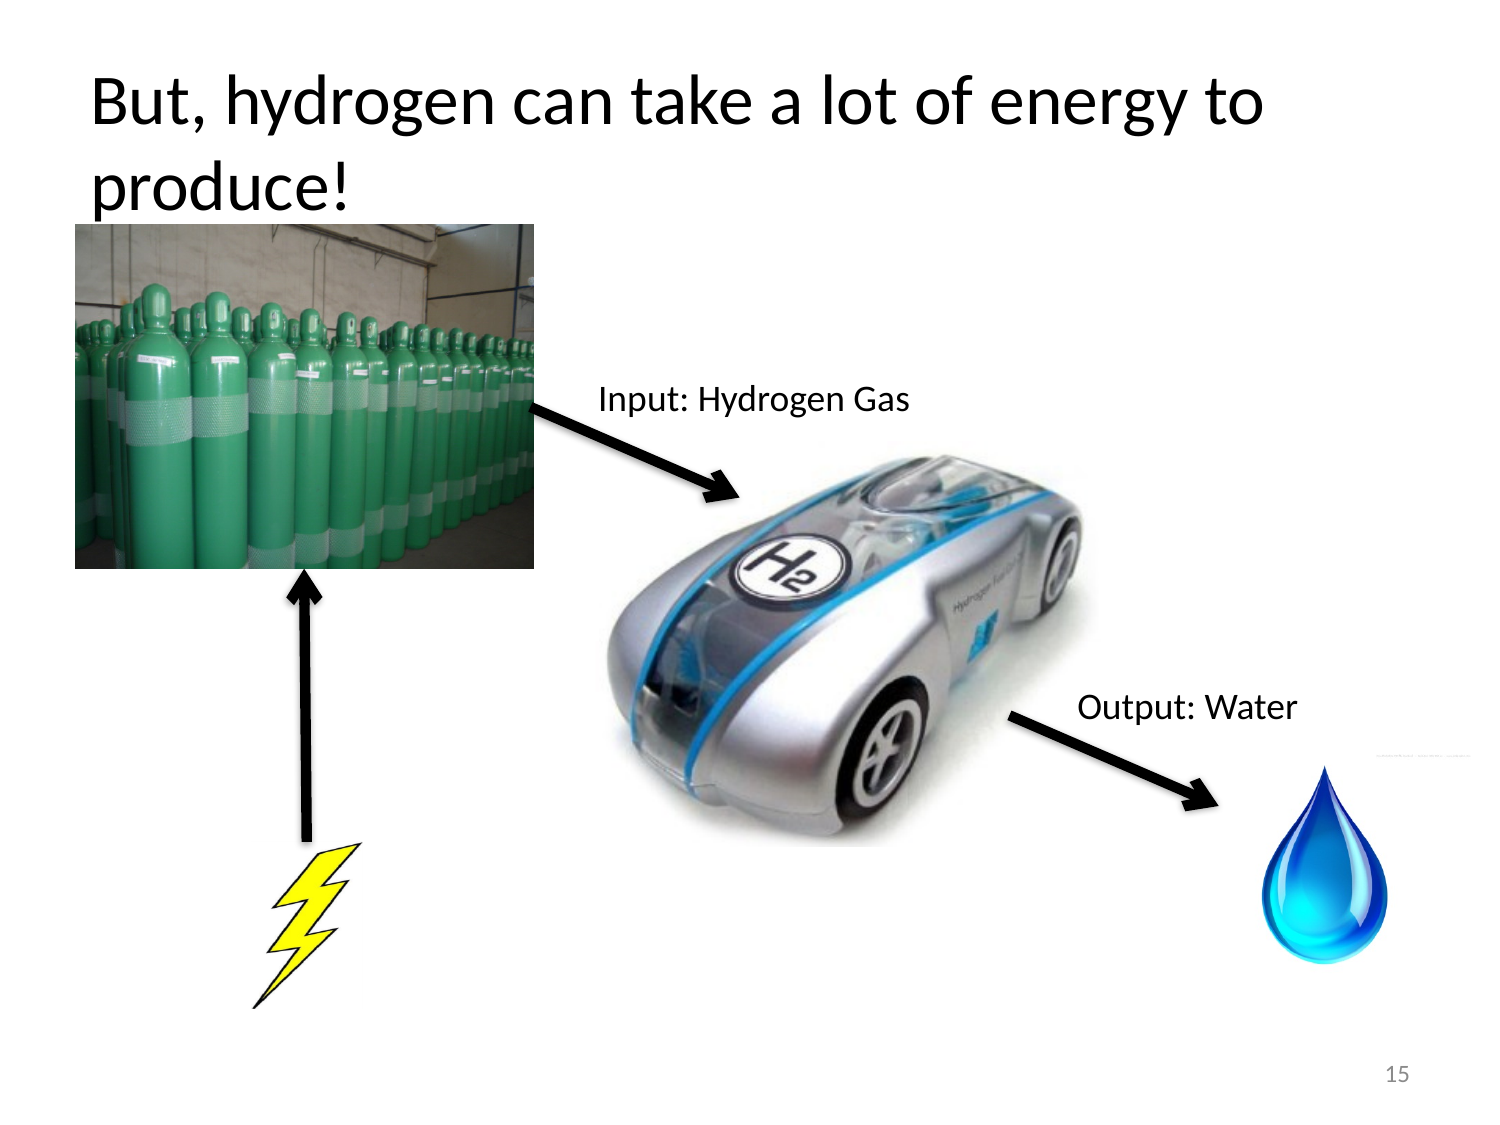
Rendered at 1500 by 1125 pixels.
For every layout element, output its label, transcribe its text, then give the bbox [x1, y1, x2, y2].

text_box Input: Hydrogen Gas [583, 366, 950, 427]
title But, hydrogen can take a lot of energy to produce! [75, 45, 1425, 233]
picture [250, 841, 363, 1009]
slide_number 15 [1074, 1042, 1425, 1103]
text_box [1009, 715, 1219, 807]
picture [74, 224, 1471, 988]
text_box Output: Water [1216, 674, 1338, 735]
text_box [530, 406, 740, 498]
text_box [303, 568, 308, 843]
